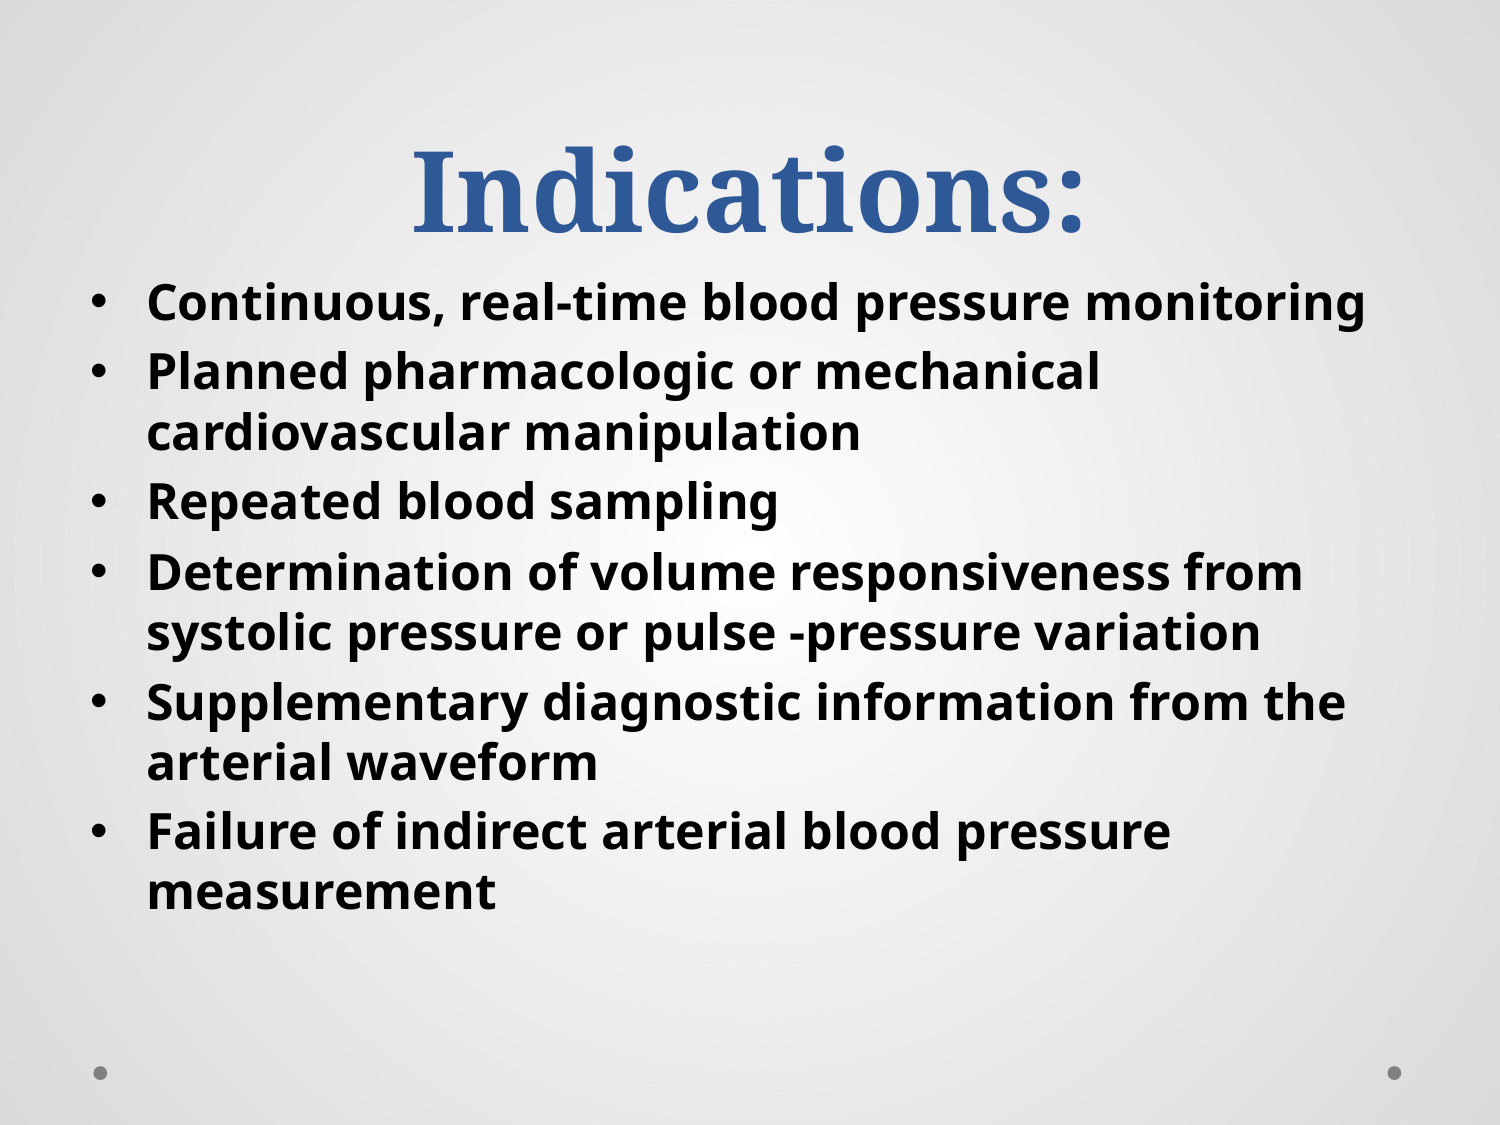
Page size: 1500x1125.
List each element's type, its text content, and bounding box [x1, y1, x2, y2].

list Continuous, real-time blood pressure monitoring Planned pharmacologic or mechanical cardiovascular manipulation Repeated blood sampling Determination of volume responsiveness from systolic pressure or pulse -pressure variation Supplementary diagnostic information from the arterial waveform Failure of indirect arterial blood pressure measurement [75, 262, 1425, 1005]
title Indications: [75, 0, 1425, 262]
